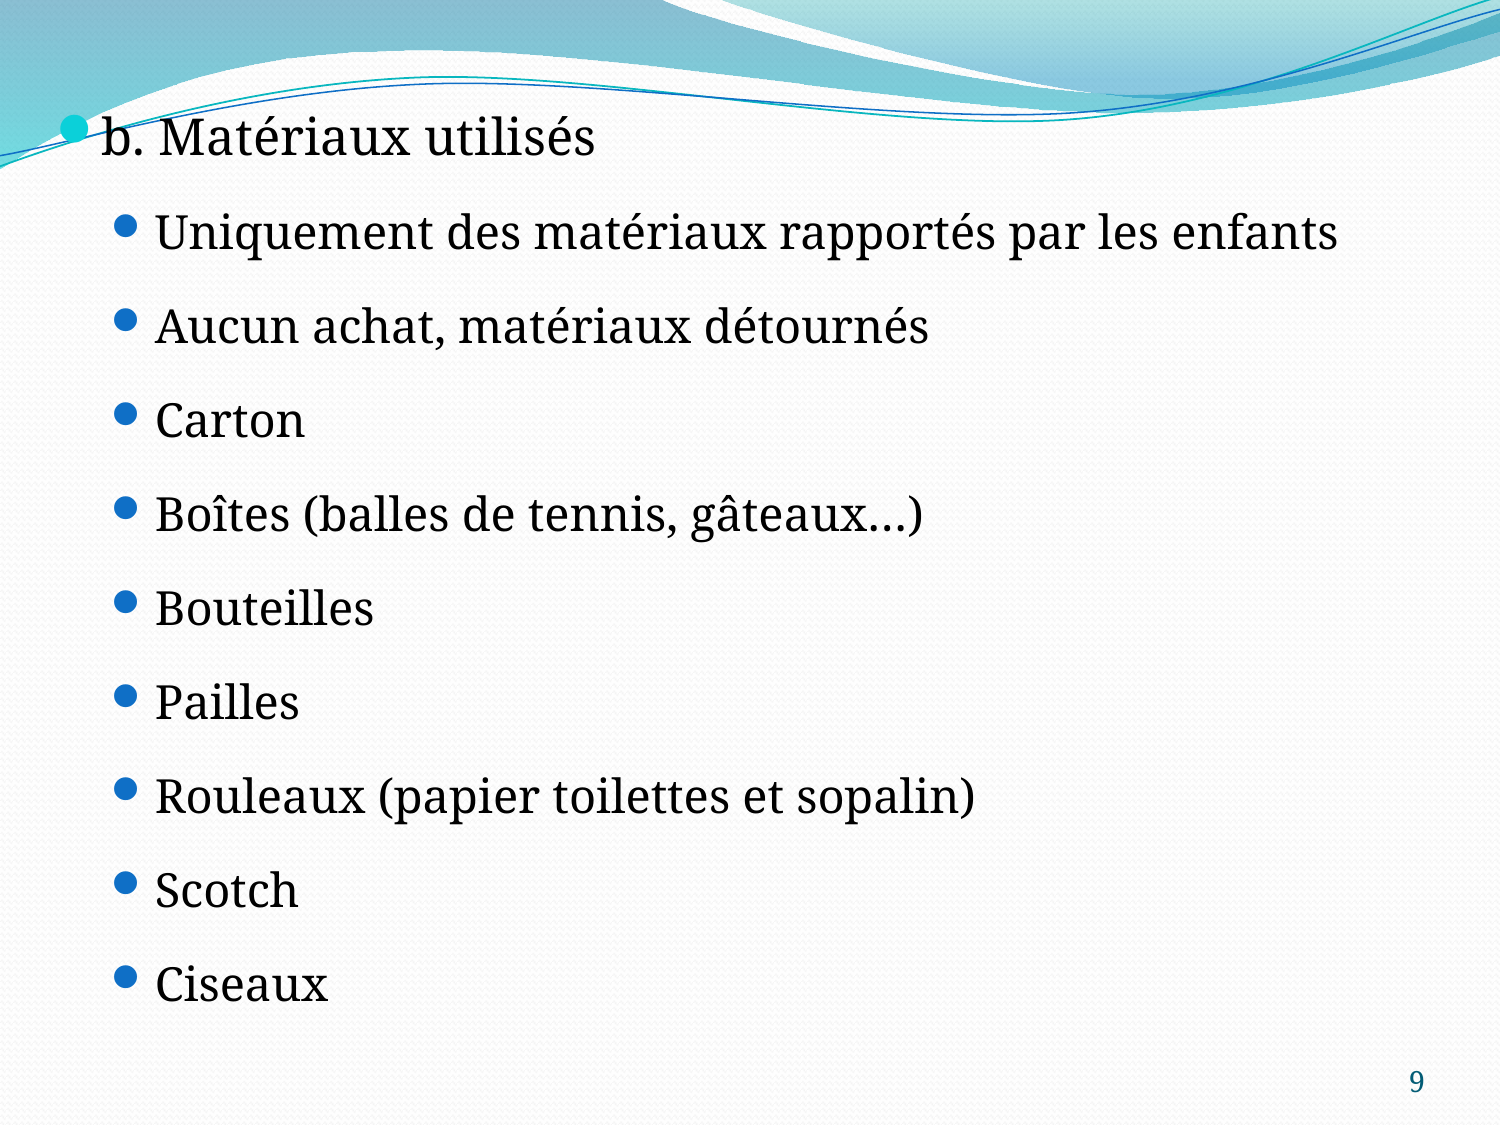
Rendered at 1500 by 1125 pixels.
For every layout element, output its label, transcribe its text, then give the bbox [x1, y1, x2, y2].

list b. Matériaux utilisés Uniquement des matériaux rapportés par les enfants Aucun achat, matériaux détournés Carton Boîtes (balles de tennis, gâteaux…) Bouteilles Pailles Rouleaux (papier toilettes et sopalin) Scotch Ciseaux [40, 66, 1426, 1038]
slide_number 9 [1299, 1042, 1425, 1103]
